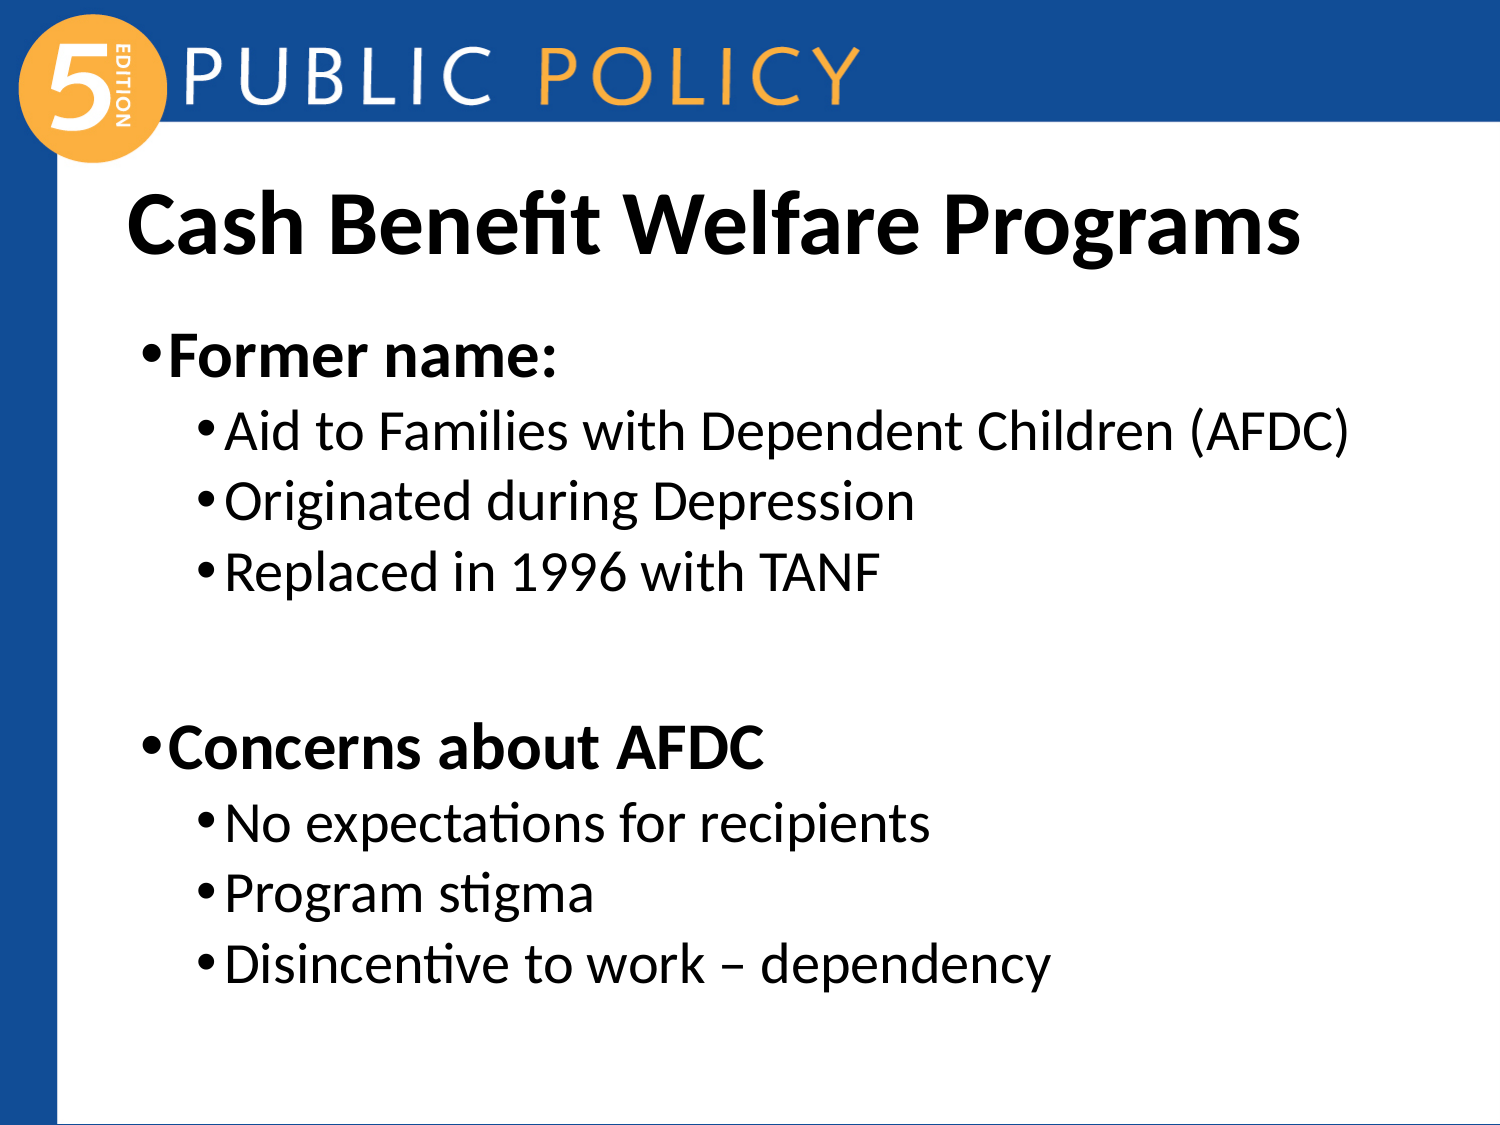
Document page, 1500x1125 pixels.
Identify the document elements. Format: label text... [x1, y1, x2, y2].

picture [0, 0, 1500, 1125]
title Cash Benefit Welfare Programs [112, 162, 1450, 288]
list Former name: Aid to Families with Dependent Children (AFDC) Originated during Depression Replaced in 1996 with TANF Concerns about AFDC No expectations for recipients Program stigma Disincentive to work – dependency [125, 312, 1413, 1075]
